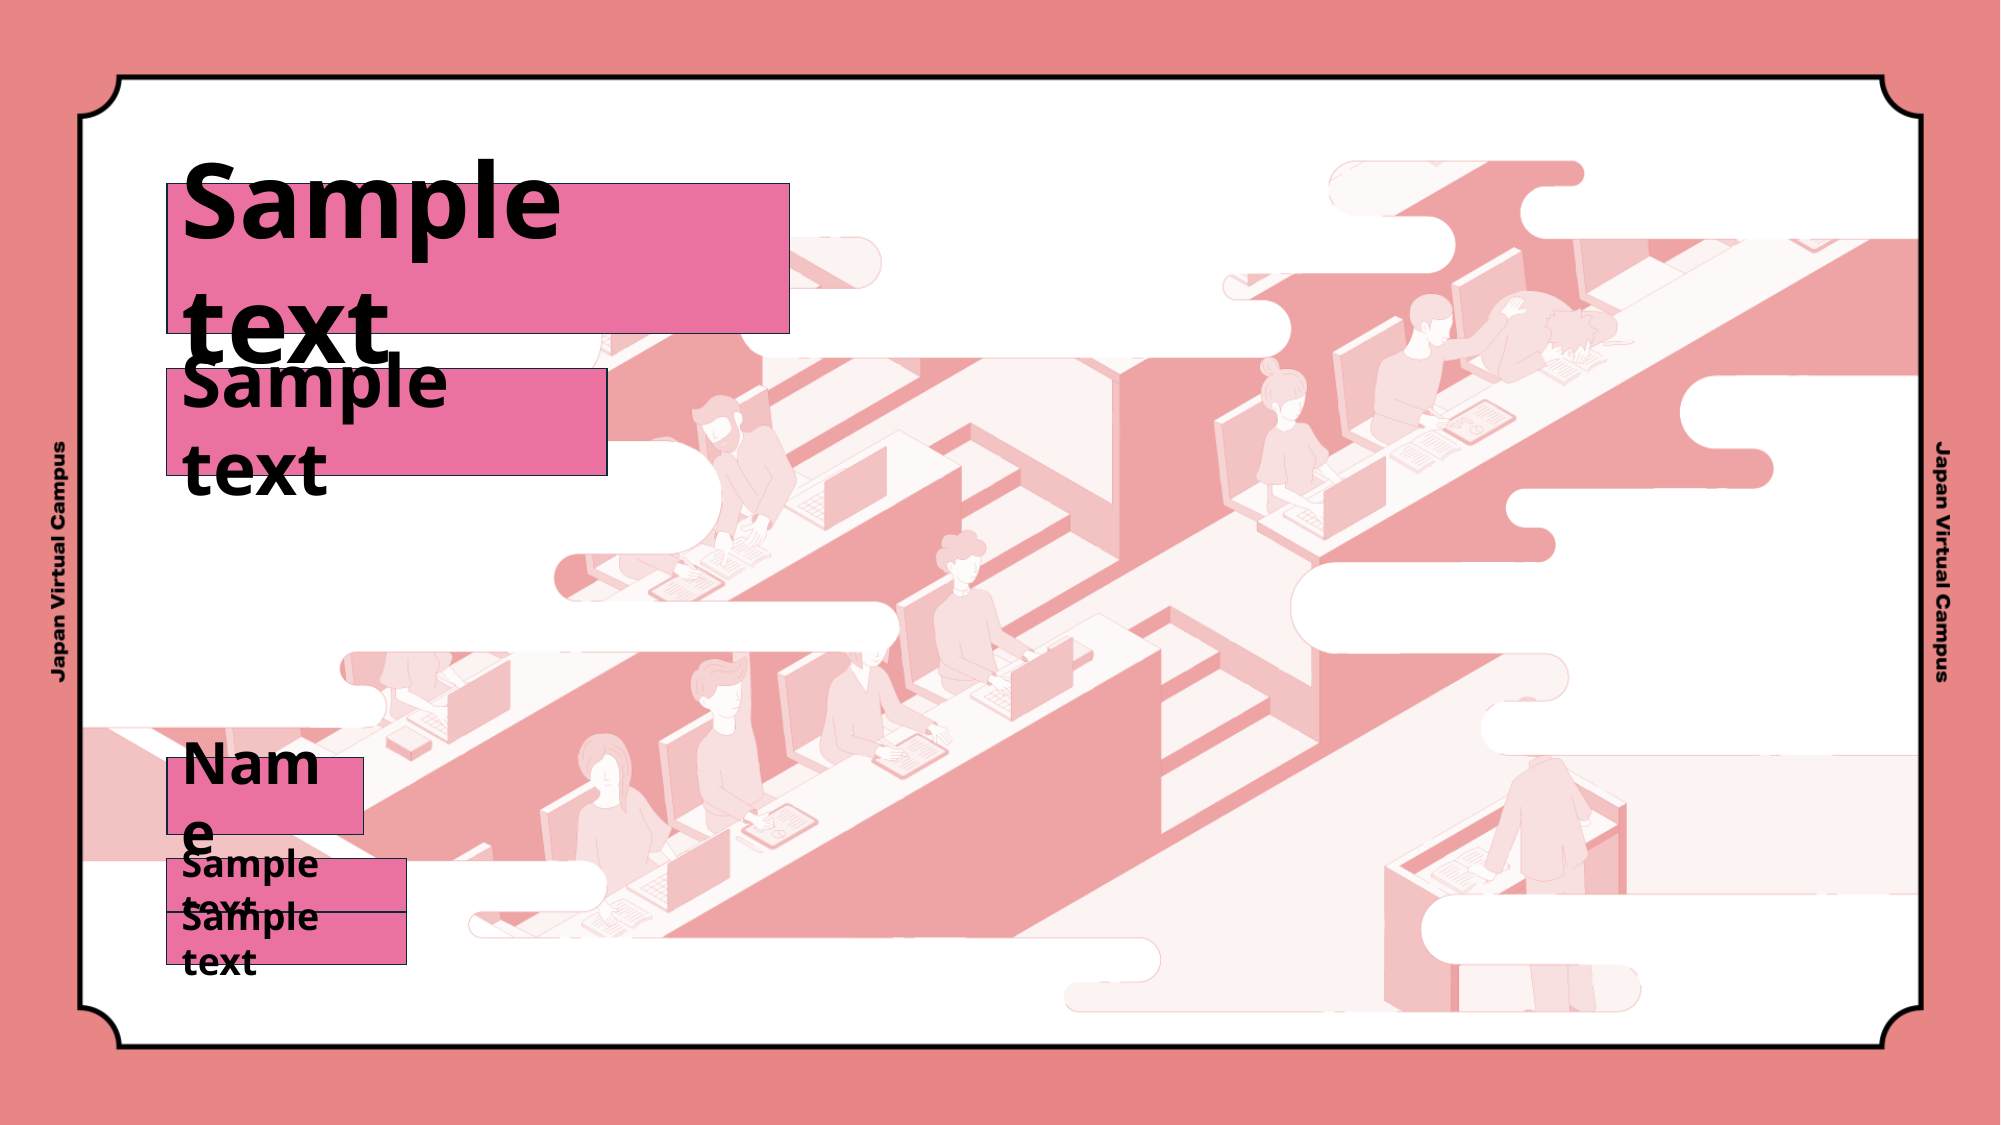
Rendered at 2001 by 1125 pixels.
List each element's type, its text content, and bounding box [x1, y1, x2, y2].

text_box Sample text [165, 182, 791, 335]
text_box Sample text [165, 367, 609, 477]
text_box Sample text [165, 910, 408, 966]
text_box Name [165, 756, 365, 836]
picture [0, 0, 2001, 1125]
text_box Sample text [165, 857, 408, 910]
